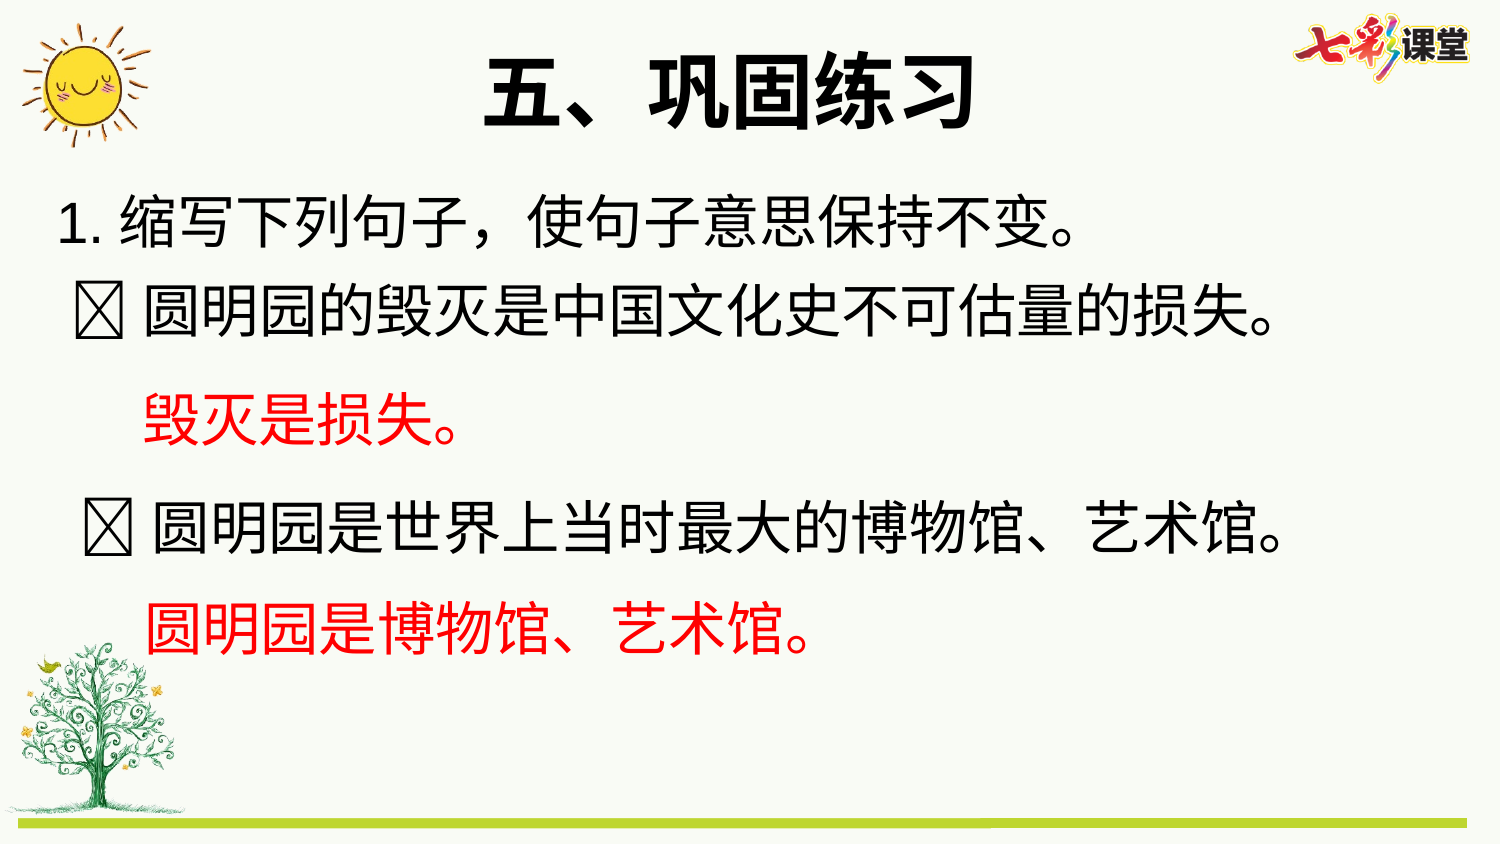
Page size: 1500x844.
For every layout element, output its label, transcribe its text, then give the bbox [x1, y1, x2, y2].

text_box 五、巩固练习 [465, 32, 995, 147]
text_box 1.缩写下列句子，使句子意思保持不变。 [41, 177, 1125, 263]
picture [0, 0, 173, 172]
picture [0, 608, 1467, 844]
text_box 圆明园是世界上当时最大的博物馆、艺术馆。 [64, 483, 1403, 569]
text_box 圆明园是博物馆、艺术馆。 [129, 584, 859, 670]
text_box 毁灭是损失。 [127, 375, 507, 460]
picture [1291, 9, 1472, 87]
text_box 圆明园的毁灭是中国文化史不可估量的损失。 [55, 267, 1323, 352]
